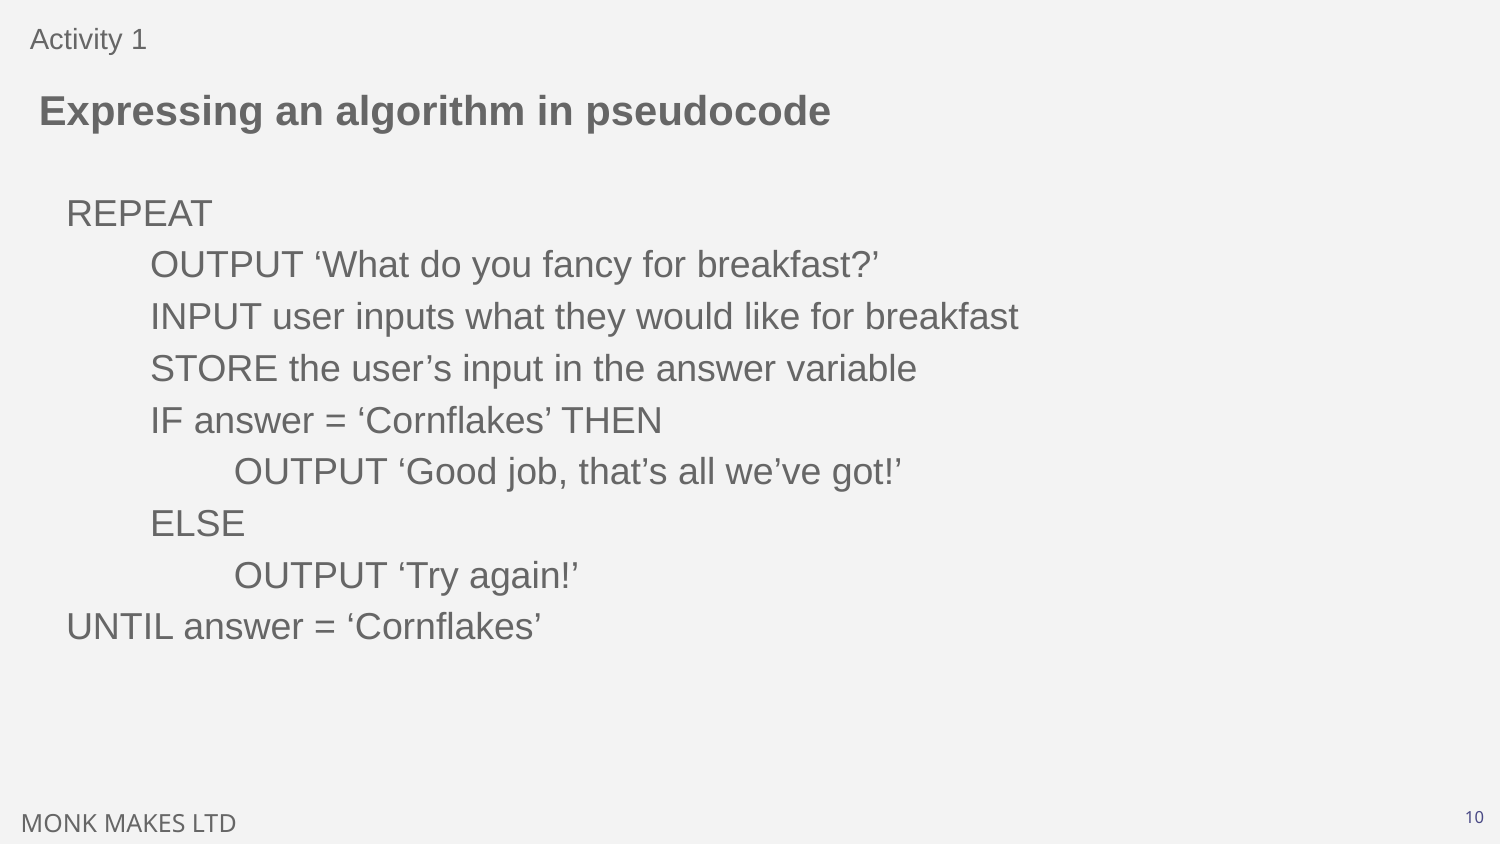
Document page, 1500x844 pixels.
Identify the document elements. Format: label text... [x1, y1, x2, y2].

slide_number ‹#› [1448, 792, 1500, 844]
list REPEAT OUTPUT ‘What do you fancy for breakfast?’ INPUT user inputs what they would like for breakfast STORE the user’s input in the answer variable IF answer = ‘Cornflakes’ THEN OUTPUT ‘Good job, that’s all we’ve got!’ ELSE OUTPUT ‘Try again!’ UNTIL answer = ‘Cornflakes’ [51, 166, 1449, 793]
title Expressing an algorithm in pseudocode [24, 52, 1422, 167]
subtitle Activity 1 [14, 0, 1500, 52]
